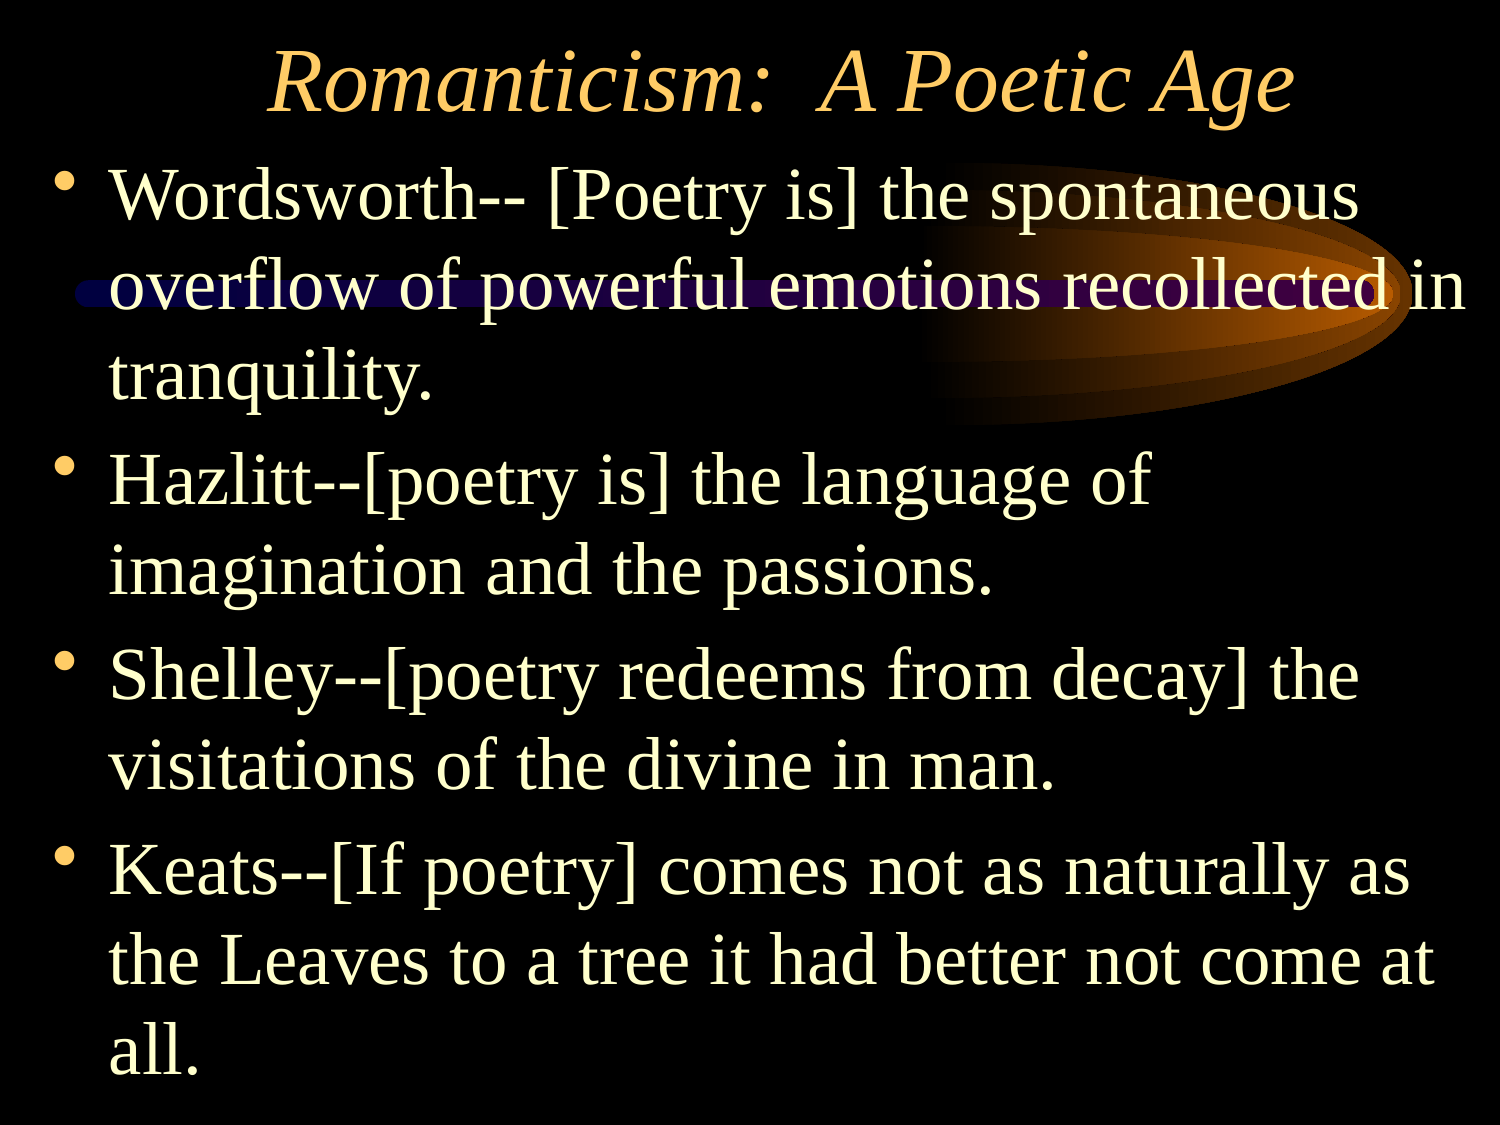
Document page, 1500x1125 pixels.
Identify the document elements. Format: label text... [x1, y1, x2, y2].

title Romanticism: A Poetic Age [37, 0, 1313, 137]
list Wordsworth-- [Poetry is] the spontaneous overflow of powerful emotions recollected in tranquility. Hazlitt--[poetry is] the language of imagination and the passions. Shelley--[poetry redeems from decay] the visitations of the divine in man. Keats--[If poetry] comes not as naturally as the Leaves to a tree it had better not come at all. [37, 137, 1500, 1125]
